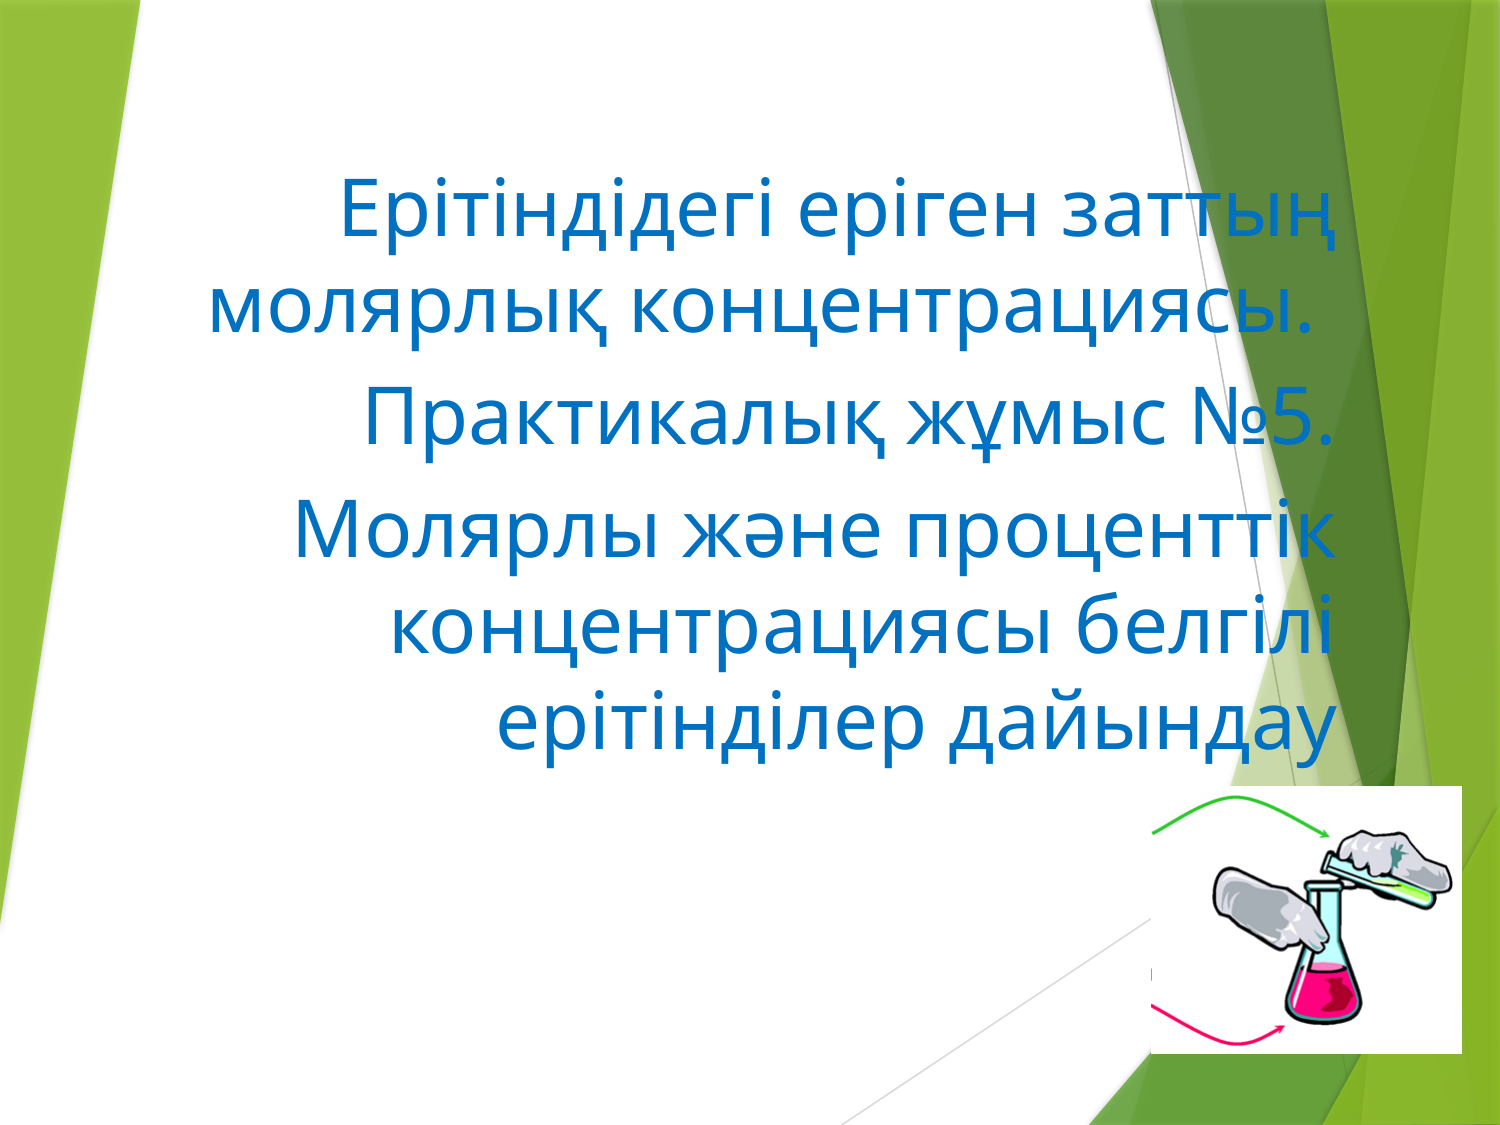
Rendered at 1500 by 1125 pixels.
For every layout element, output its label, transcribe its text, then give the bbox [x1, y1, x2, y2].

subtitle Ерітіндідегі еріген заттың молярлық концентрациясы. Практикалық жұмыс №5. Молярлы және проценттік концентрациясы белгілі ерітінділер дайындау [183, 149, 1353, 787]
picture [1151, 786, 1463, 1055]
